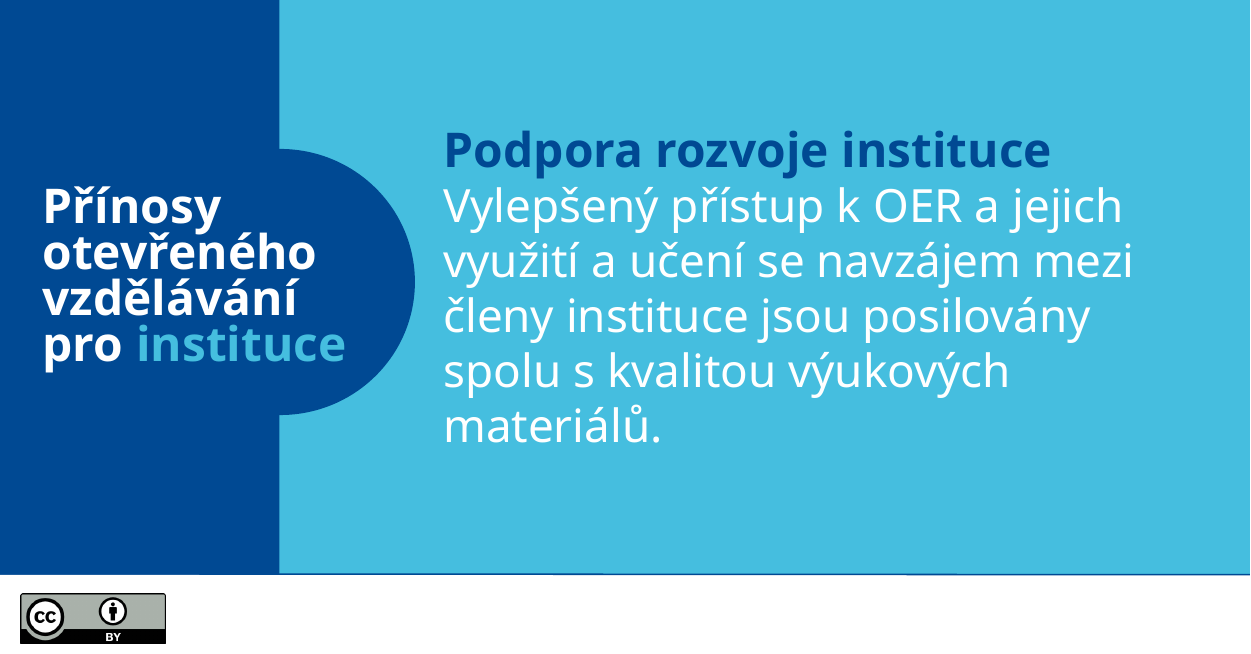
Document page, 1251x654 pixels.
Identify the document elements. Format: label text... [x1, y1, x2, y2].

text_box [382, 194, 415, 370]
text_box [0, 0, 280, 573]
text_box [196, 386, 365, 416]
text_box [0, 582, 1250, 654]
text_box Podpora rozvoje instituce Vylepšený přístup k OER a jejich využití a učení se navzájem mezi členy instituce jsou posilovány spolu s kvalitou výukových materiálů. [428, 104, 1178, 467]
text_box [206, 148, 355, 171]
picture [20, 592, 166, 645]
text_box Přínosy otevřeného vzdělávání pro instituce [27, 171, 382, 386]
